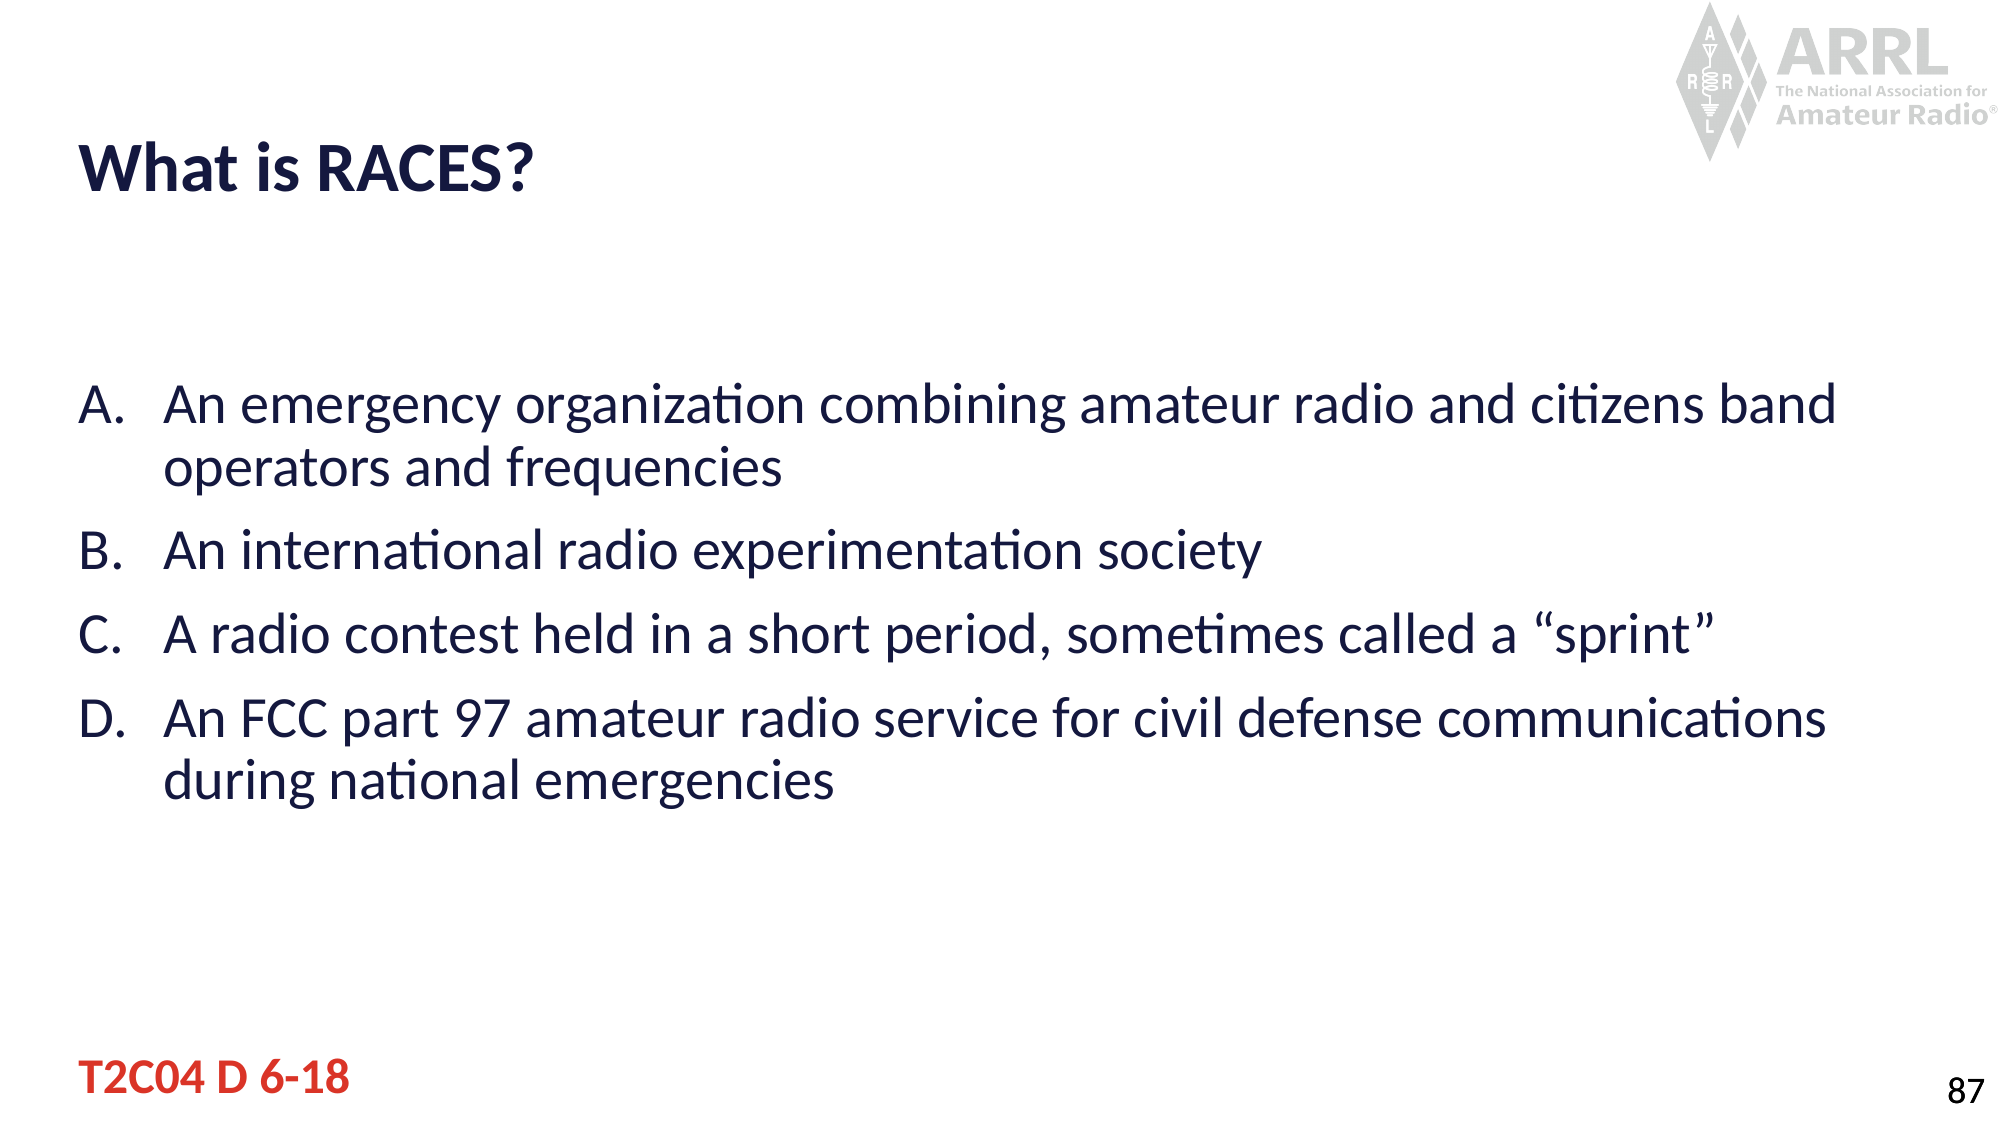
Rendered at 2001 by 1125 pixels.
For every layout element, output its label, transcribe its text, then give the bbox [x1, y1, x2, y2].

picture [1674, 0, 2000, 164]
title What is RACES? [63, 59, 1863, 278]
text_box T2C04 D 6-18 [63, 1036, 921, 1112]
list An emergency organization combining amateur radio and citizens band operators and frequencies An international radio experimentation society A radio contest held in a short period, sometimes called a “sprint” An FCC part 97 amateur radio service for civil defense communications during national emergencies [63, 365, 1863, 989]
